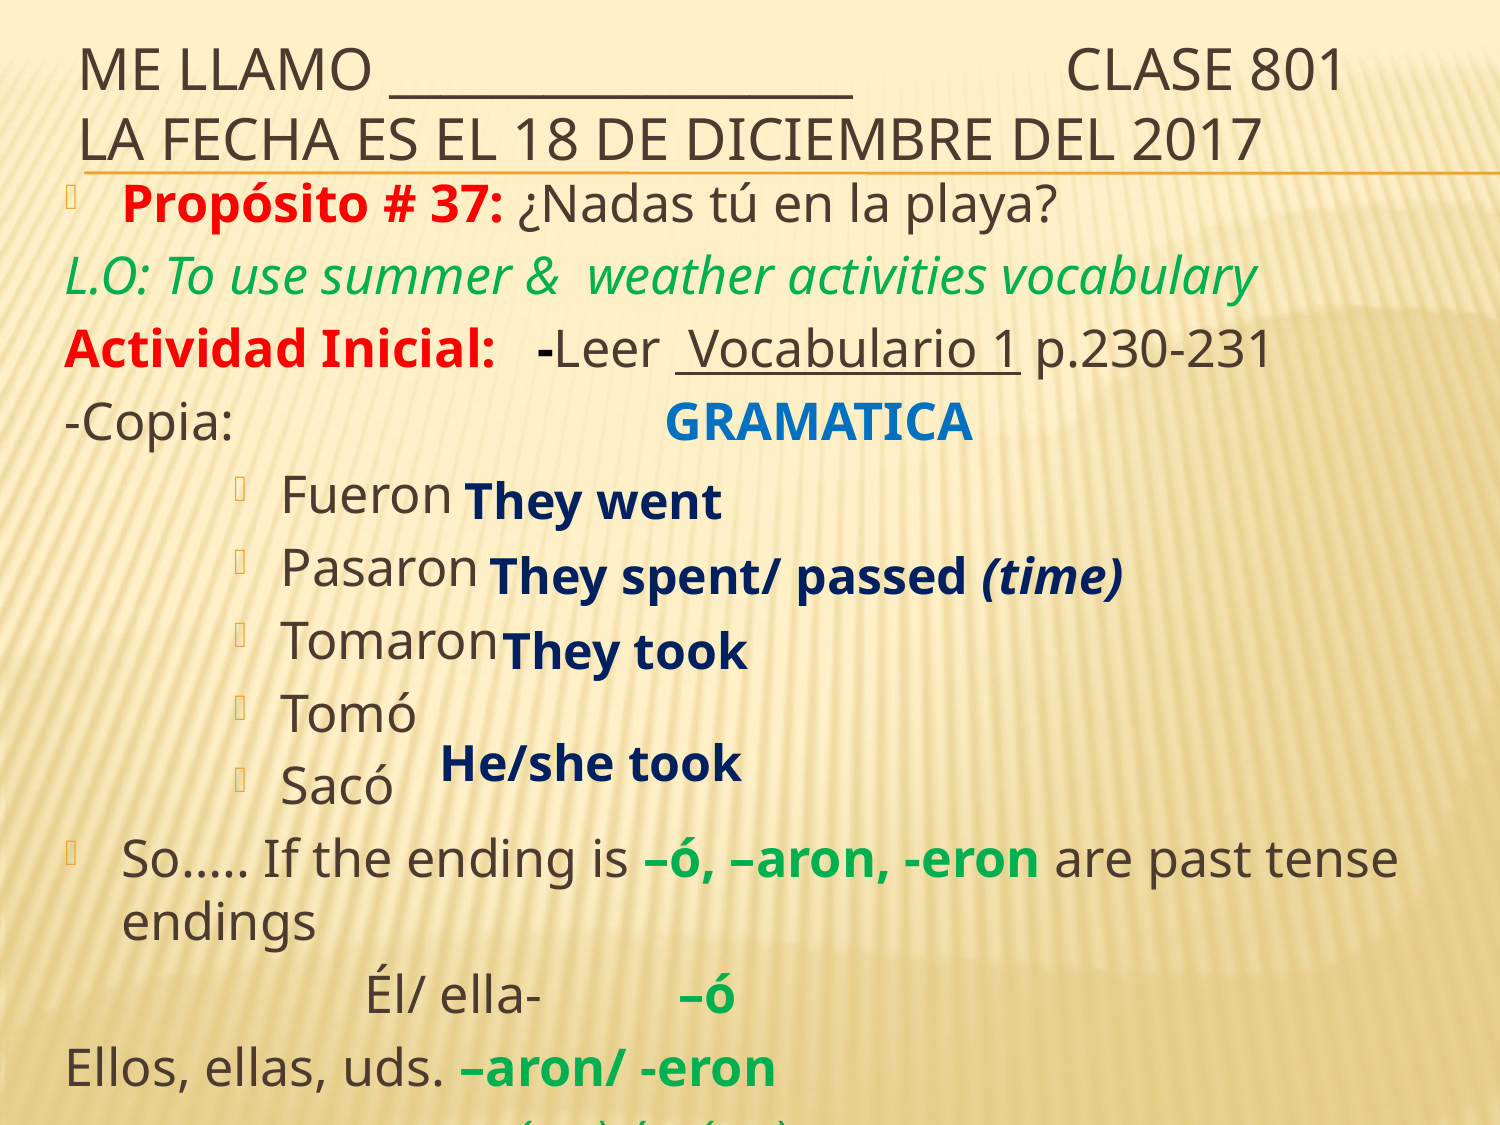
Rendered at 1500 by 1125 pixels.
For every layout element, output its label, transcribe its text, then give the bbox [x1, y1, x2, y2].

text_box Me llamo __________________ Clase 801 la fecha es el 18 de diciembre del 2017 [62, 24, 1450, 162]
text_box He/she took [424, 724, 938, 799]
text_box They took [487, 611, 1000, 687]
text_box They went [450, 462, 850, 538]
list Propósito # 37: ¿Nadas tú en la playa? L.O: To use summer & weather activities vocabulary Actividad Inicial: -Leer Vocabulario 1 p.230-231 -Copia: GRAMATICA Fueron Pasaron Tomaron Tomó Sacó So….. If the ending is –ó, –aron, -eron are past tense endings Él/ ella- –ó Ellos, ellas, uds. –aron/ -eron (-ar) / (-er) [50, 162, 1475, 1100]
text_box They spent/ passed (time) [474, 536, 1213, 612]
